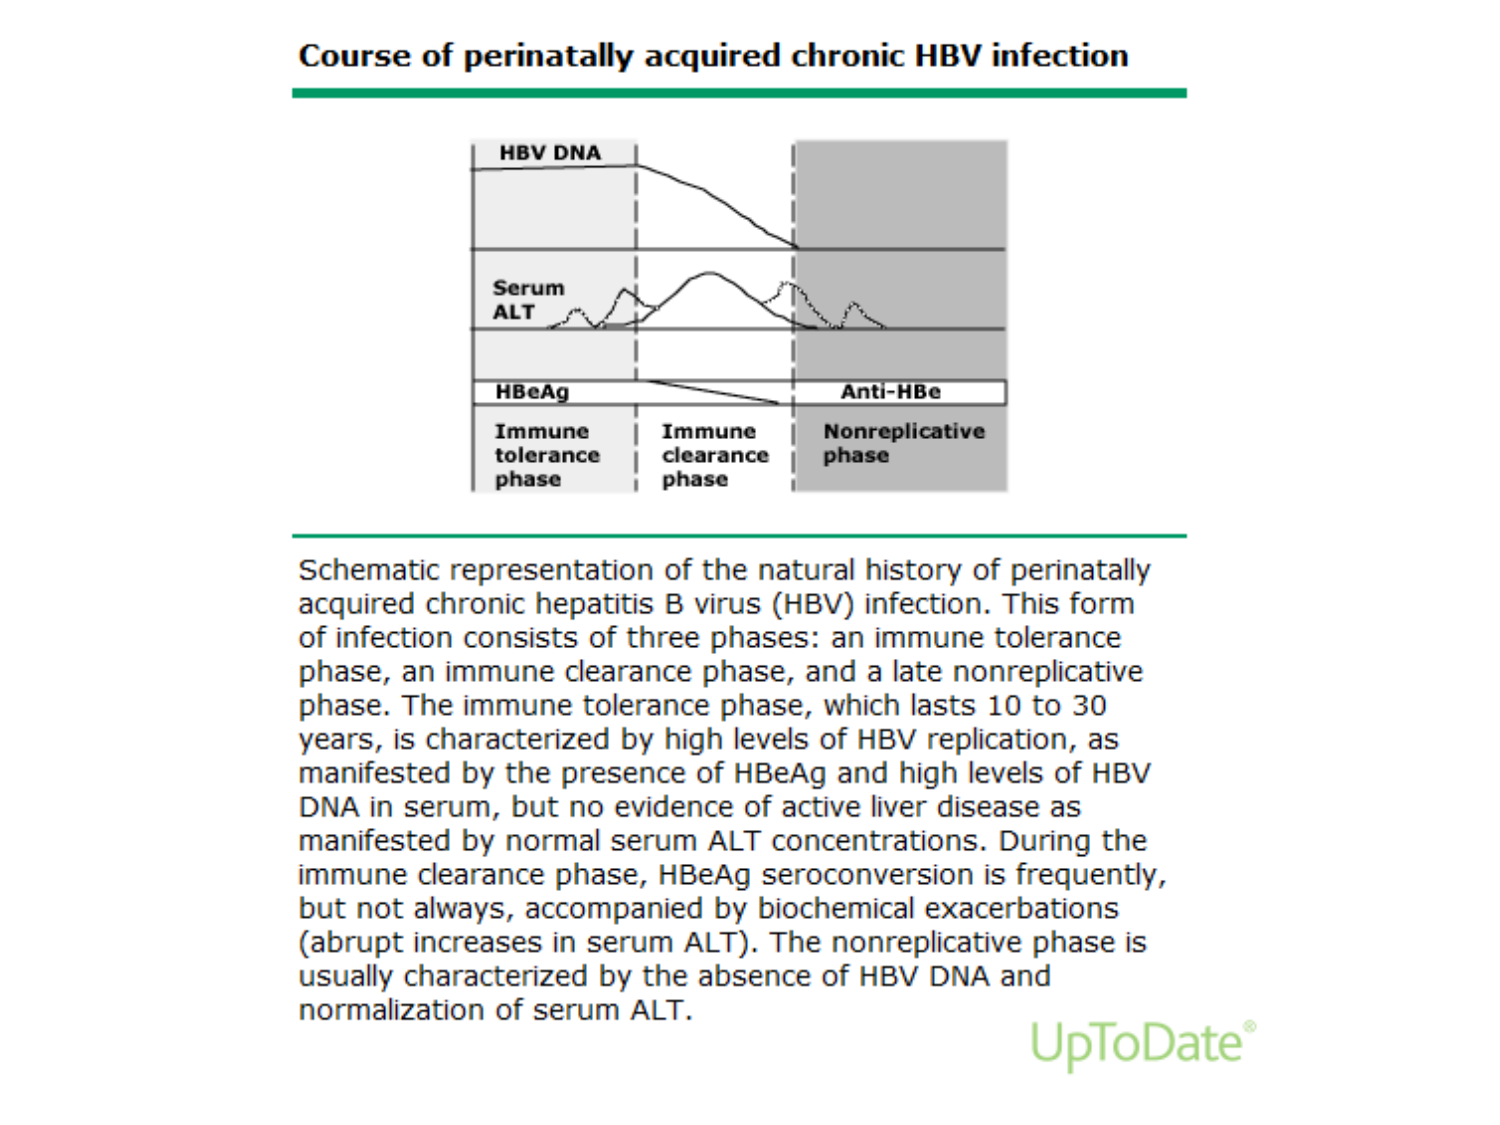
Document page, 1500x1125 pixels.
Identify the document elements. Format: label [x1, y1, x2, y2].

picture [235, 0, 1265, 1084]
